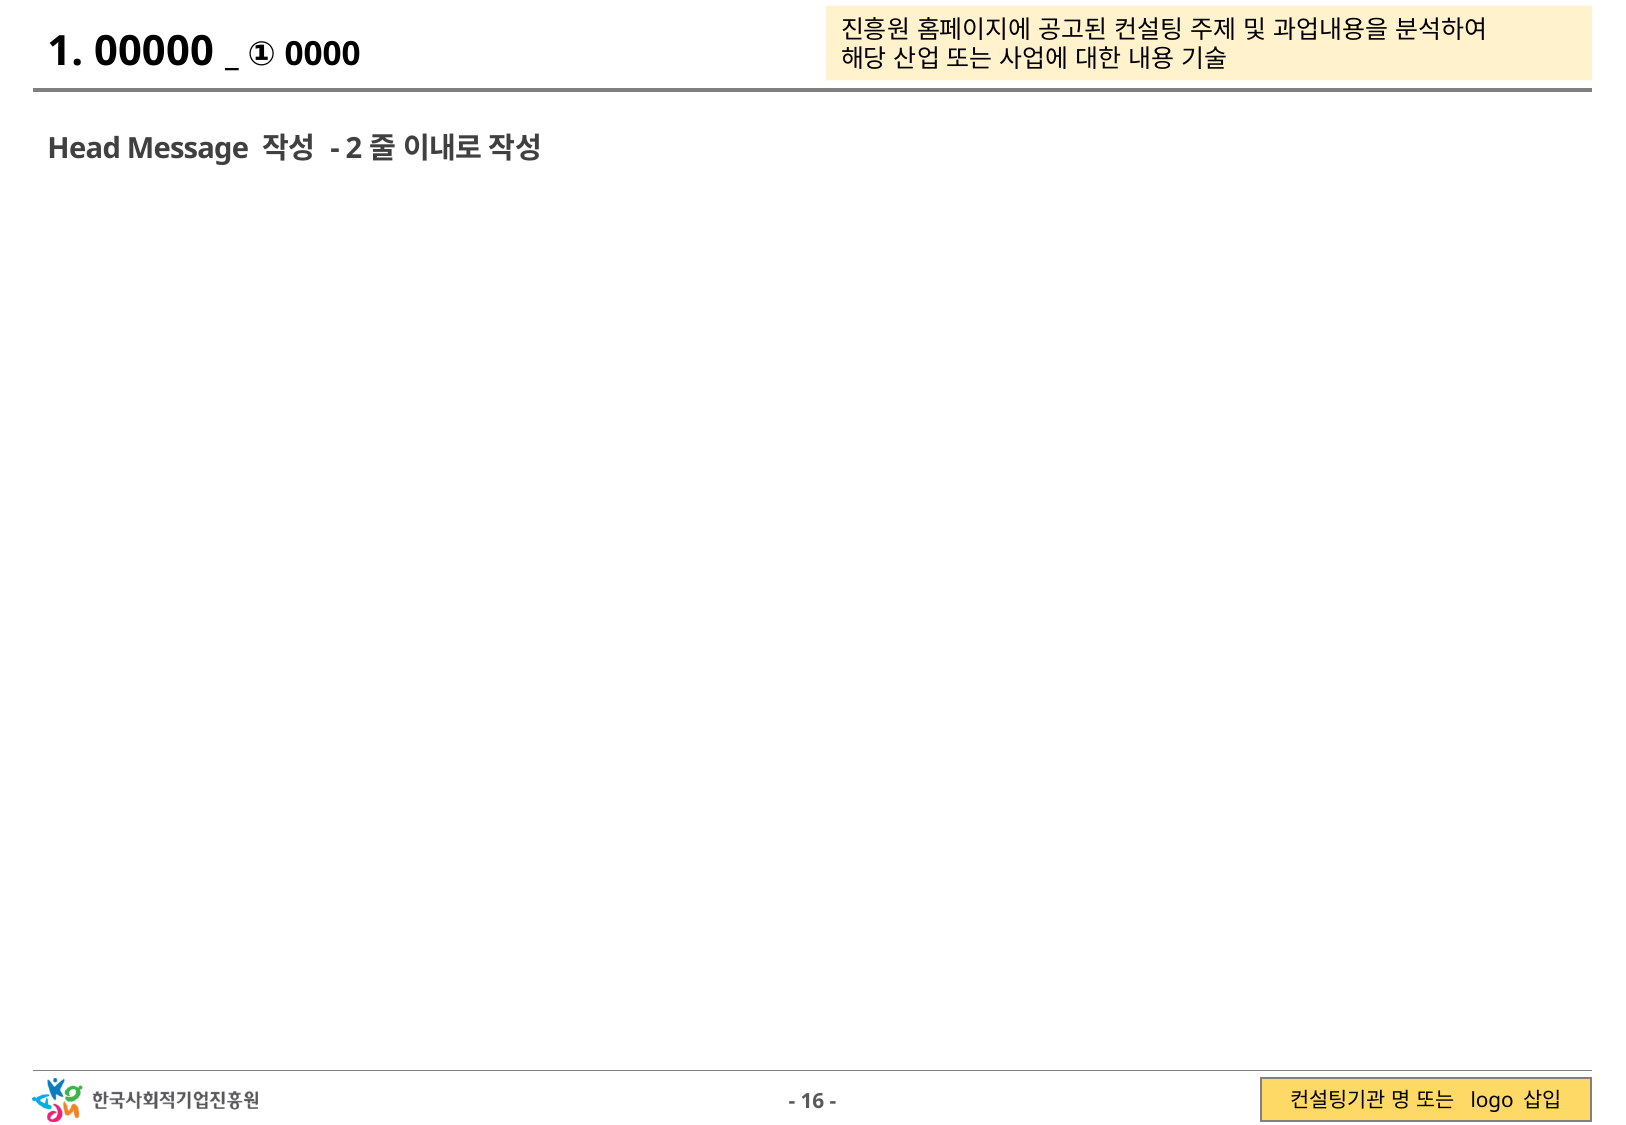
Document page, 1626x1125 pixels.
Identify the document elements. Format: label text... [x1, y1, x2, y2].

picture [32, 1078, 258, 1122]
text_box 진흥원 홈페이지에 공고된 컨설팅 주제 및 과업내용을 분석하여 해당 산업 또는 사업에 대한 내용 기술 [826, 5, 1593, 81]
text_box 1. 00000 _ ① 0000 [32, 16, 826, 81]
text_box Ⅱ. 사업에 대한 이해 [1593, 35, 1601, 76]
text_box Head Message 작성 - 2줄 이내로 작성 [32, 113, 1593, 173]
